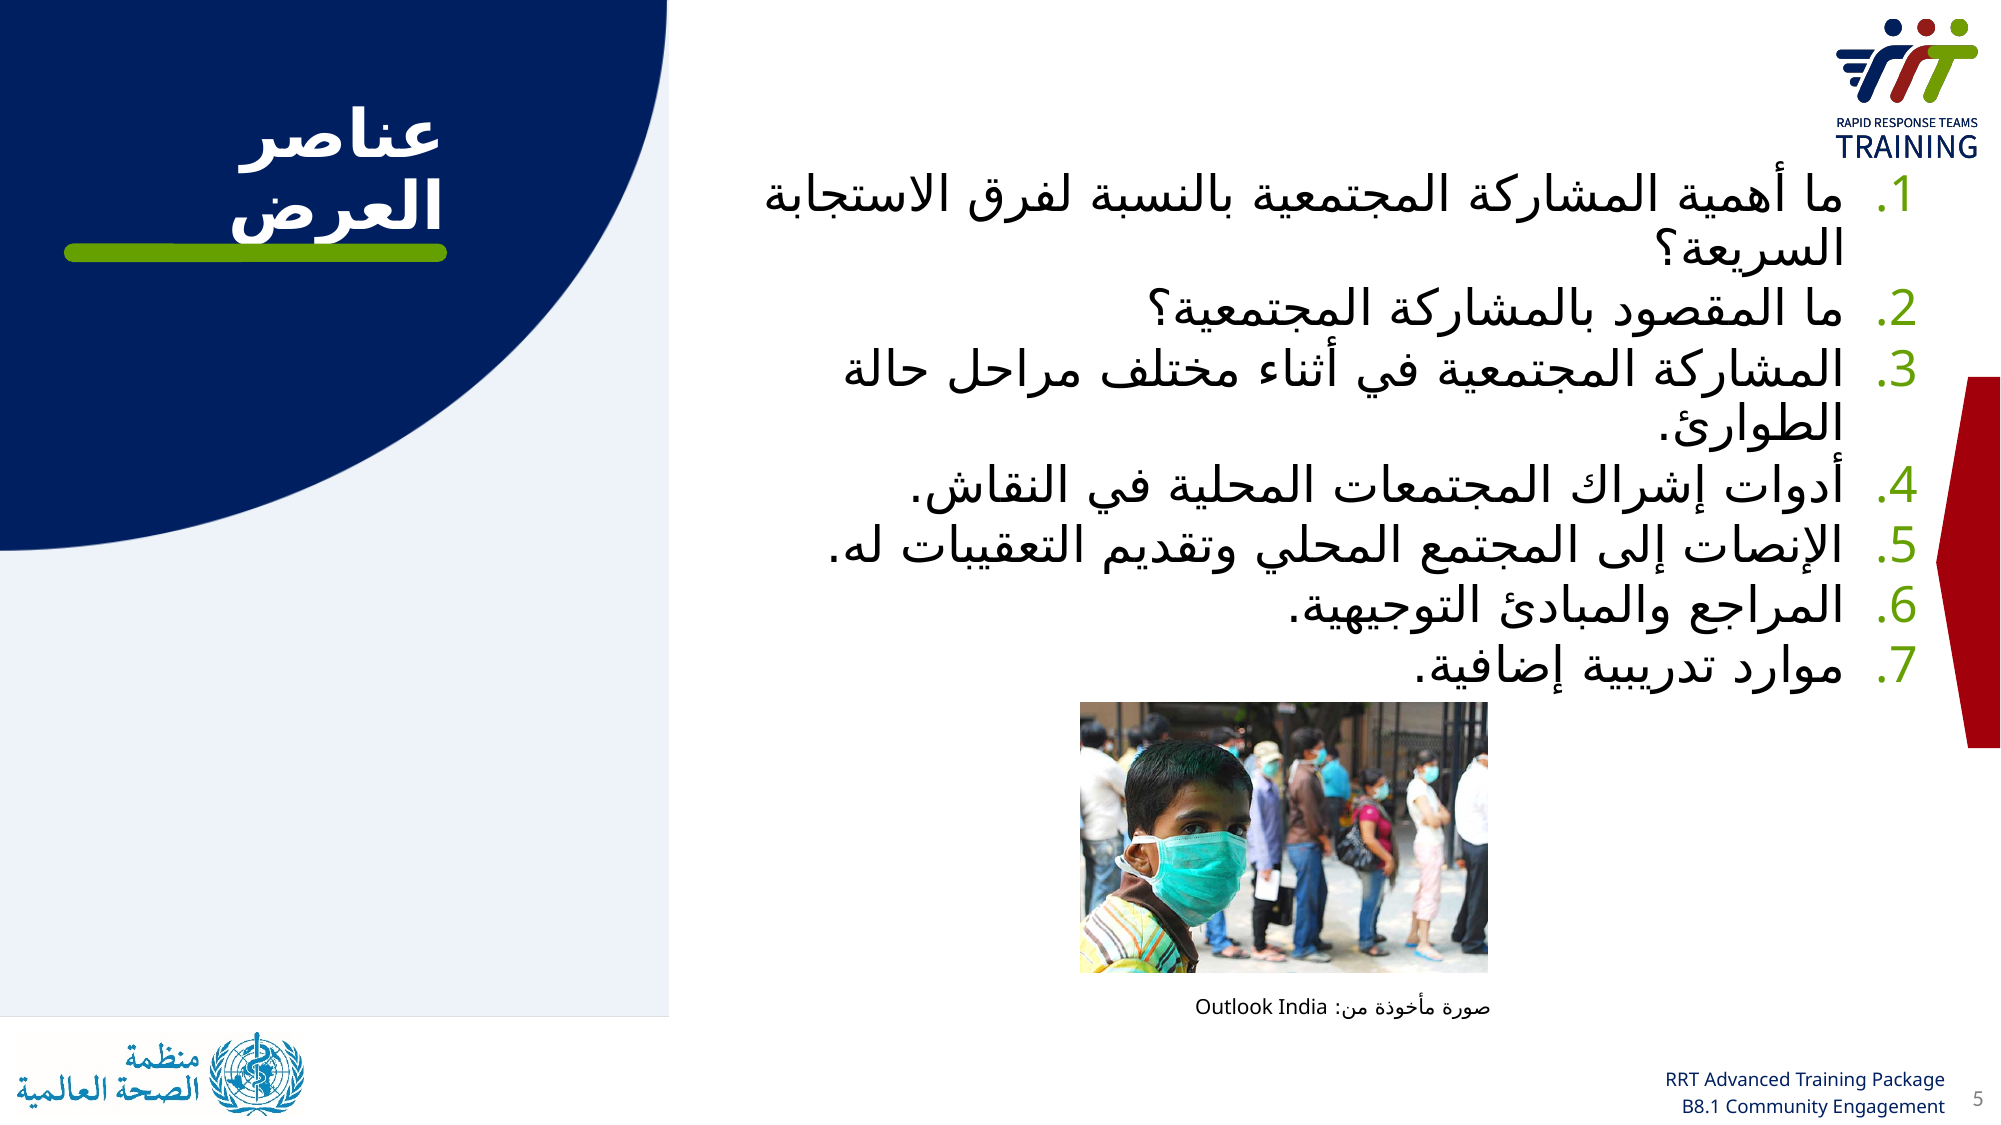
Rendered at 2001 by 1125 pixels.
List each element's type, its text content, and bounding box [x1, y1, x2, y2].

text_box صورة مأخوذة من: Outlook India [1187, 986, 1499, 1027]
picture [1080, 701, 1488, 974]
picture [1835, 19, 1978, 167]
picture [17, 1032, 304, 1116]
text_box [63, 243, 448, 263]
list ما أهمية المشاركة المجتمعية بالنسبة لفرق الاستجابة السريعة؟ ما المقصود بالمشاركة المجتمعية؟ المشاركة المجتمعية في أثناء مختلف مراحل حالة الطوارئ. أدوات إشراك المجتمعات المحلية في النقاش. الإنصات إلى المجتمع المحلي وتقديم التعقيبات له. المراجع والمبادئ التوجيهية. موارد تدريبية إضافية. [697, 243, 1934, 787]
title عناصر العرض [62, 105, 446, 245]
picture [0, 0, 669, 1018]
